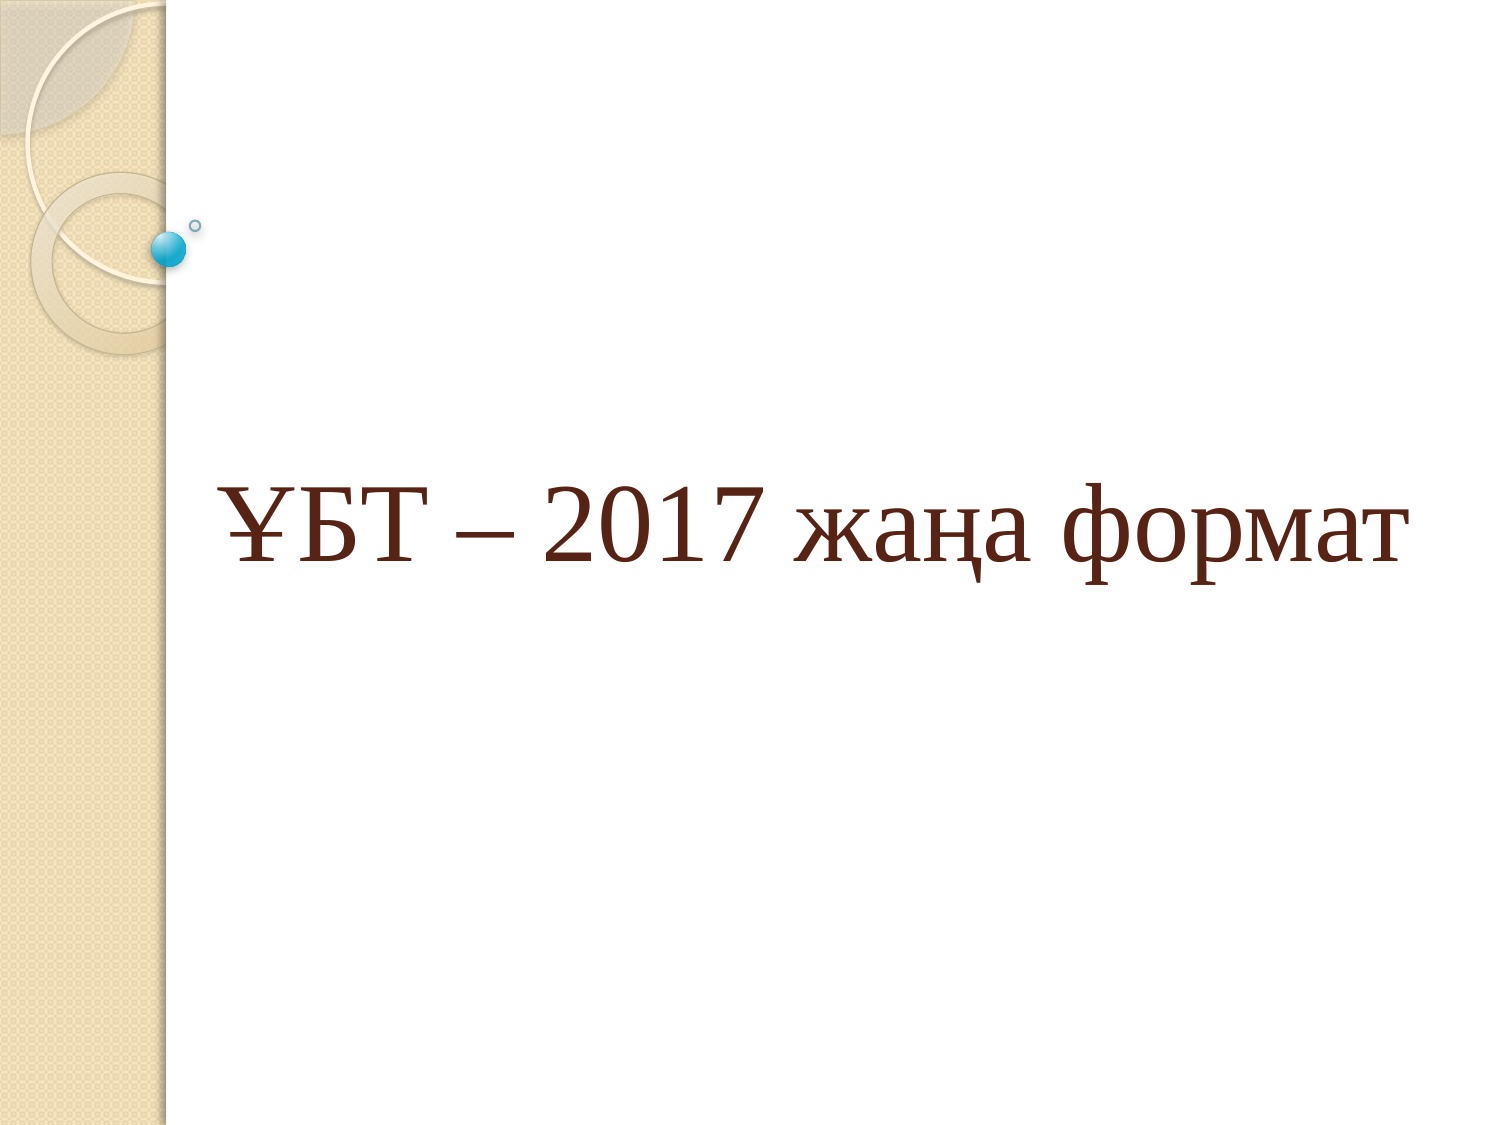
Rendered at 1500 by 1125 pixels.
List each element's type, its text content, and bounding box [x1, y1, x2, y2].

title ҰБТ – 2017 жаңа формат [171, 349, 1458, 592]
